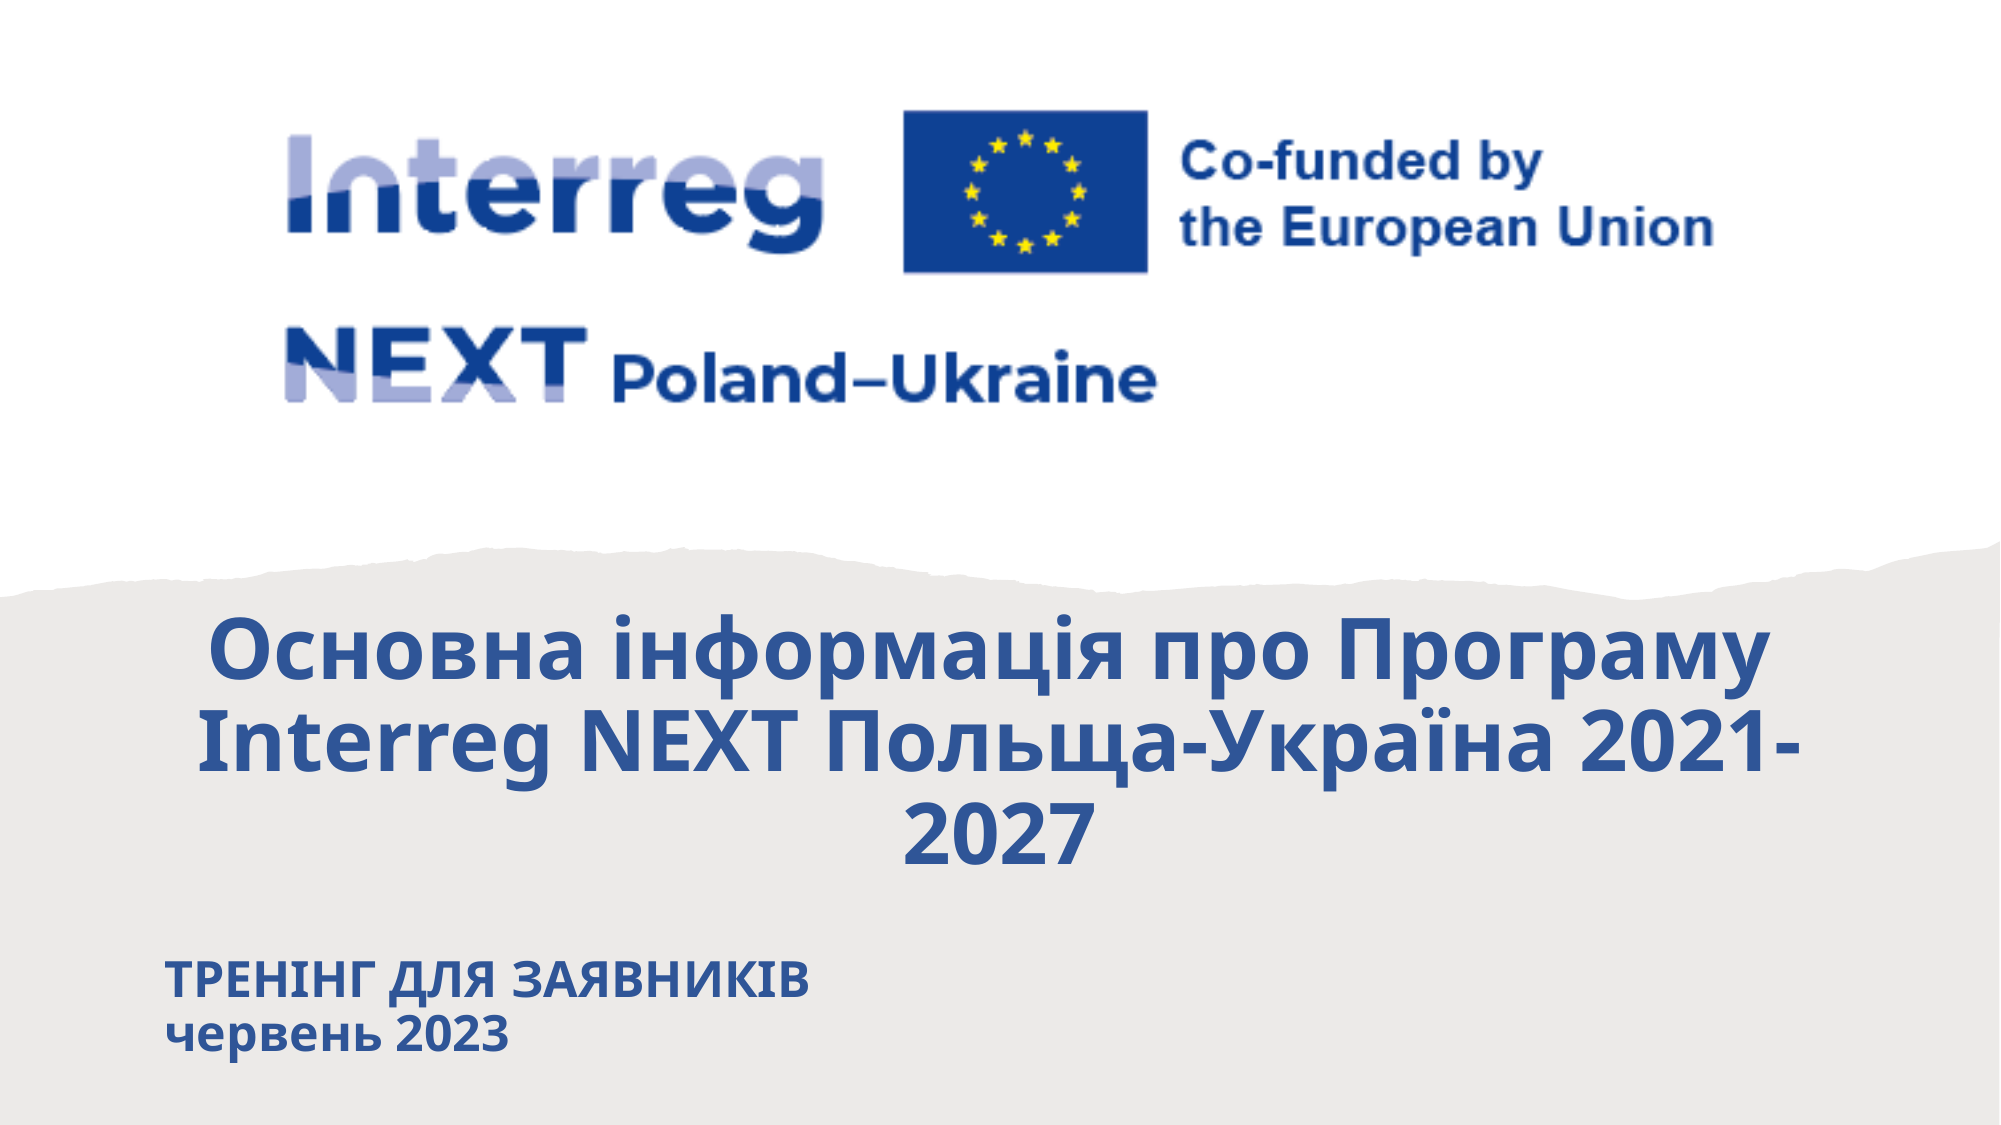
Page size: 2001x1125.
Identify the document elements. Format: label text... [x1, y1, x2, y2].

picture [229, 45, 1770, 496]
text_box [0, 540, 2000, 1125]
text_box [0, 0, 2000, 596]
text_box ТРЕНІНГ ДЛЯ ЗАЯВНИКІВ червень 2023 [149, 899, 1635, 1117]
title Основна інформація про Програму Interreg NEXT Польща-Україна 2021-2027 [149, 562, 1851, 927]
